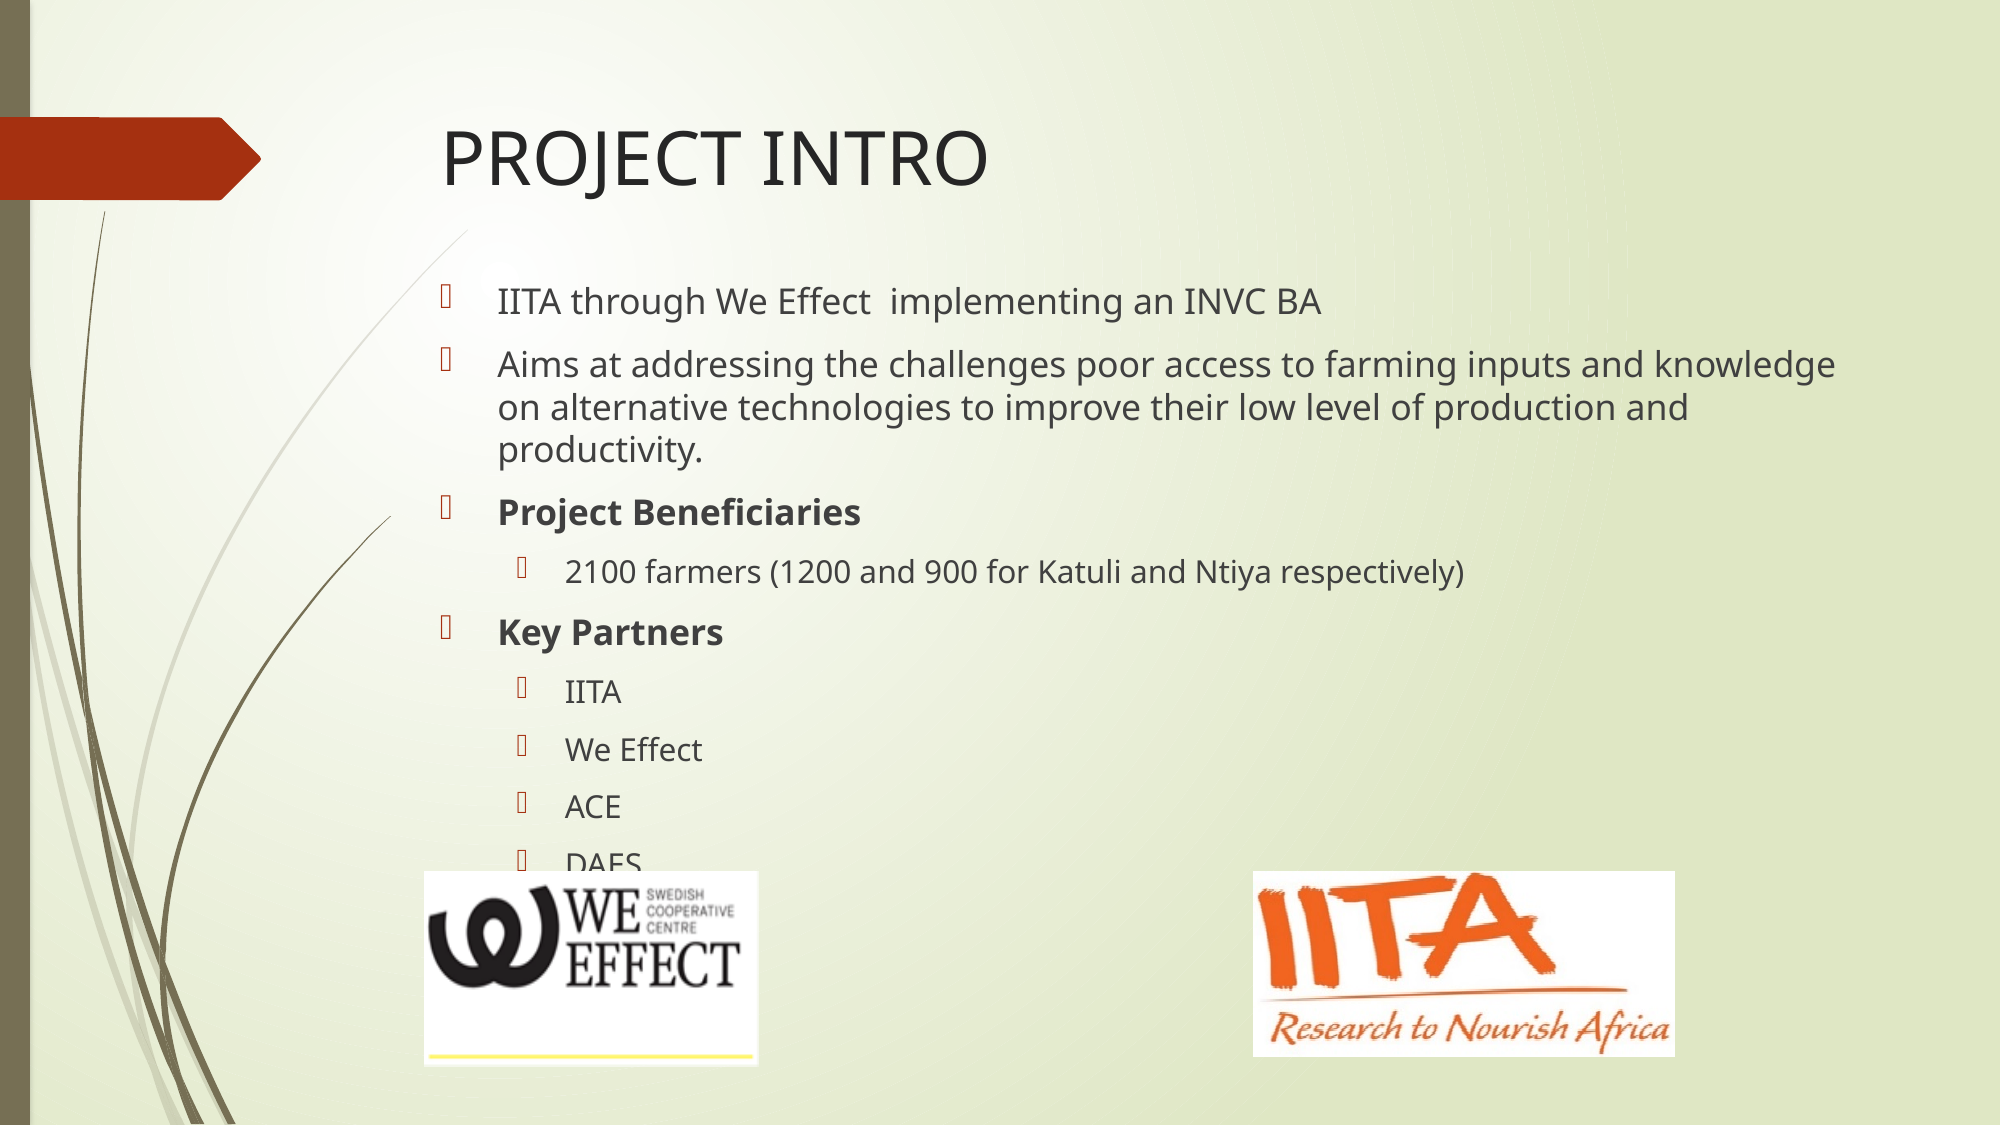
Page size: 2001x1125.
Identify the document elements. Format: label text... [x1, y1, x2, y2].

footer [762, 891, 1675, 1067]
title PROJECT INTRO [425, 102, 1888, 271]
picture [424, 870, 759, 1067]
list IITA through We Effect implementing an INVC BA Aims at addressing the challenges poor access to farming inputs and knowledge on alternative technologies to improve their low level of production and productivity. Project Beneficiaries 2100 farmers (1200 and 900 for Katuli and Ntiya respectively) Key Partners IITA We Effect ACE DAES [424, 271, 1888, 892]
picture [1252, 870, 1675, 1058]
